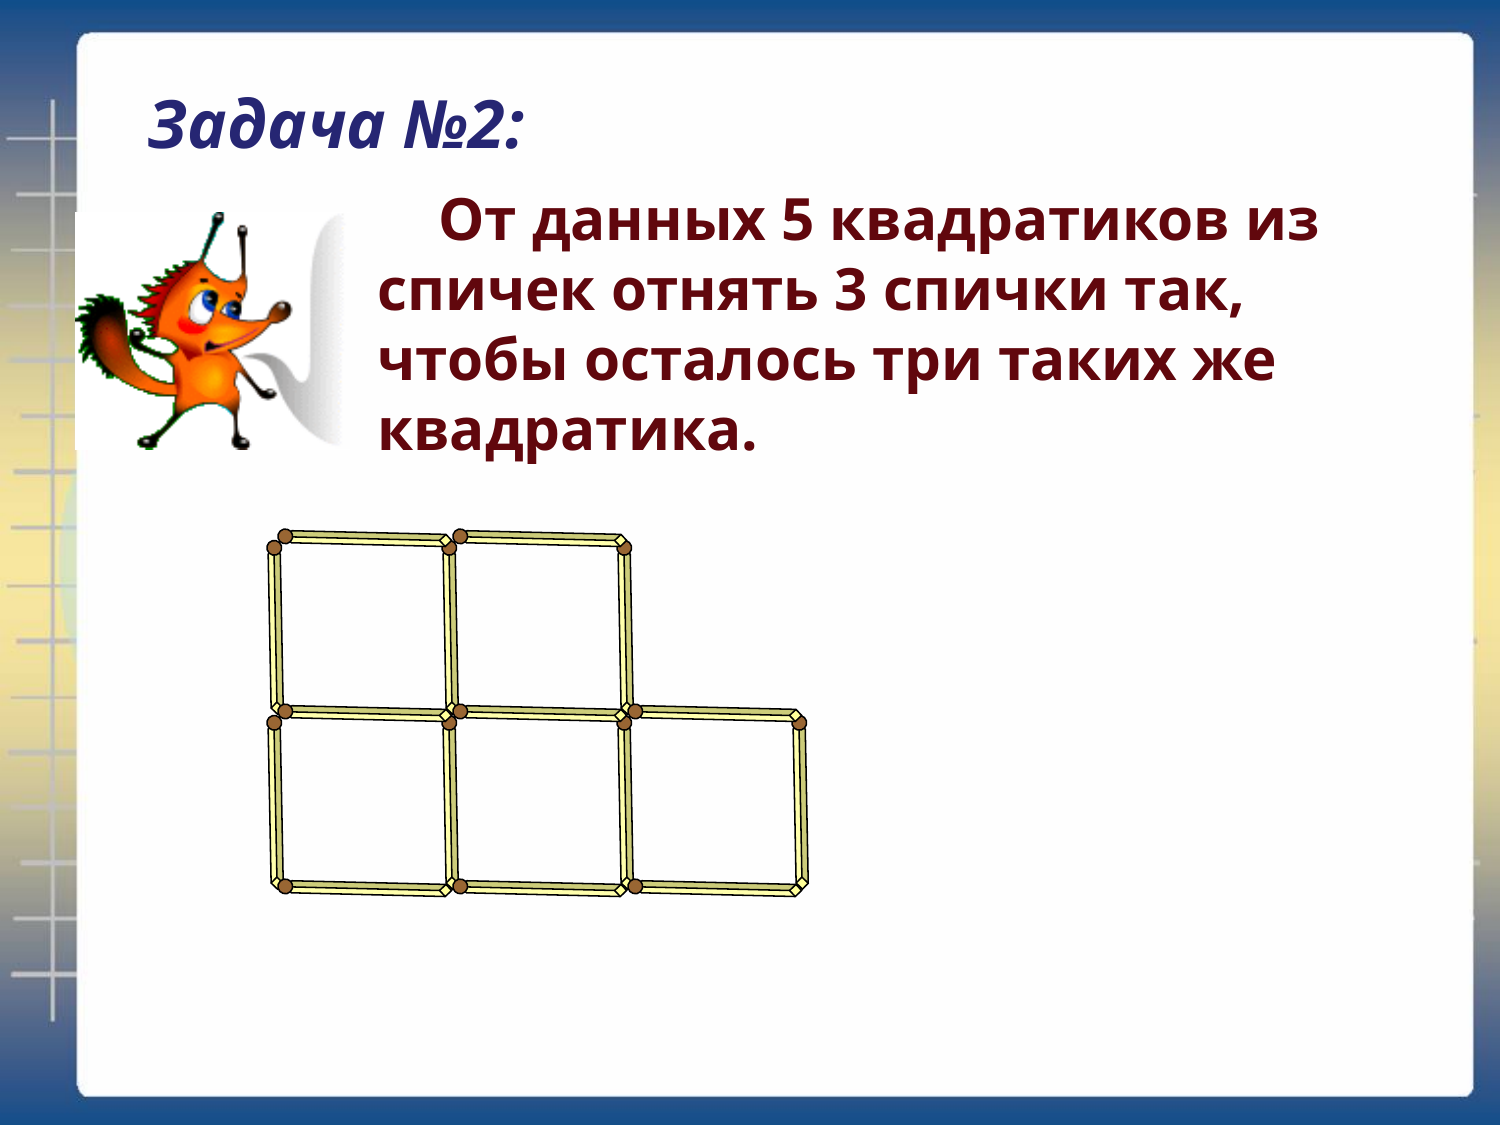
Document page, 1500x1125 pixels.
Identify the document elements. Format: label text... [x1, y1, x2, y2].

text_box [300, 825, 426, 951]
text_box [388, 738, 514, 864]
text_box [475, 825, 602, 951]
picture [0, 0, 1500, 1125]
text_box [563, 563, 689, 689]
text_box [388, 563, 514, 689]
text_box От данных 5 квадратиков из спичек отнять 3 спички так, чтобы осталось три таких же квадратика. [362, 174, 1363, 470]
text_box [650, 825, 777, 951]
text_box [213, 563, 339, 689]
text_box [738, 738, 864, 864]
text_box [213, 738, 339, 864]
text_box Задача №2: [133, 74, 540, 170]
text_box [650, 650, 777, 777]
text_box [300, 475, 426, 602]
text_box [563, 738, 689, 864]
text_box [300, 650, 426, 777]
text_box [475, 475, 602, 602]
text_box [475, 650, 602, 777]
